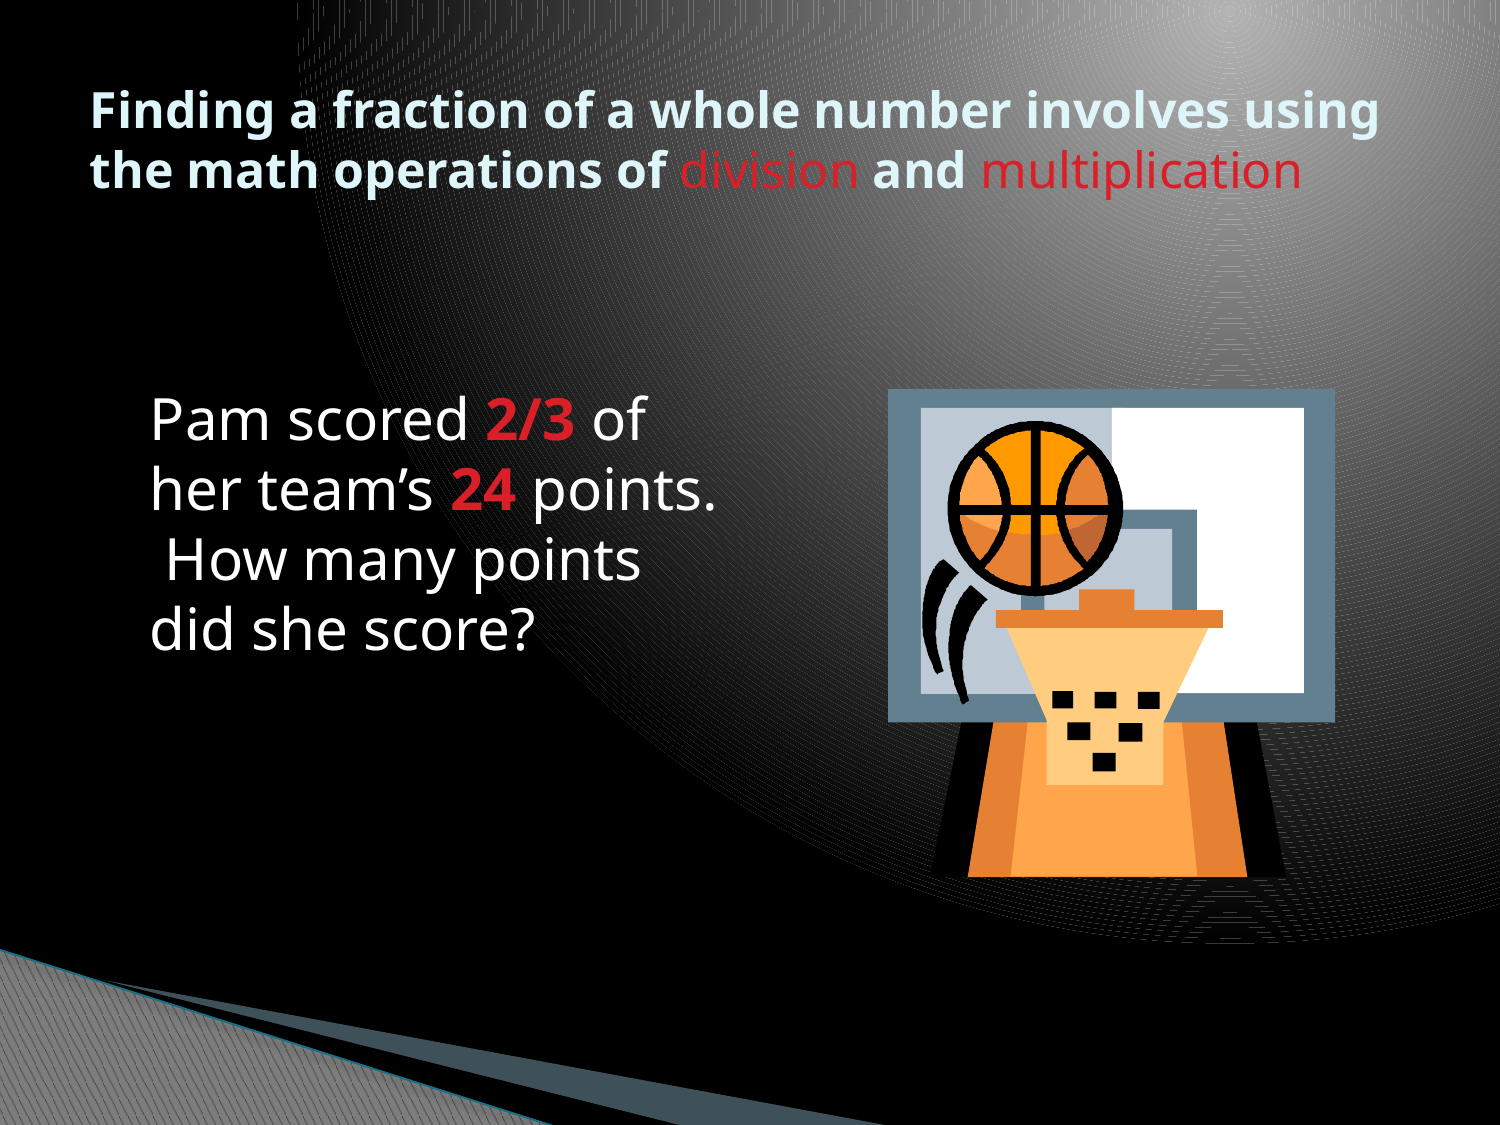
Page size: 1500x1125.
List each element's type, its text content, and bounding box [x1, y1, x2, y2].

picture [0, 952, 543, 1125]
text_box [872, 374, 1351, 893]
title Finding a fraction of a whole number involves using the math operations of division and multiplication [75, 45, 1425, 233]
list Pam scored 2/3 of her team’s 24 points. How many points did she score? [75, 375, 738, 986]
